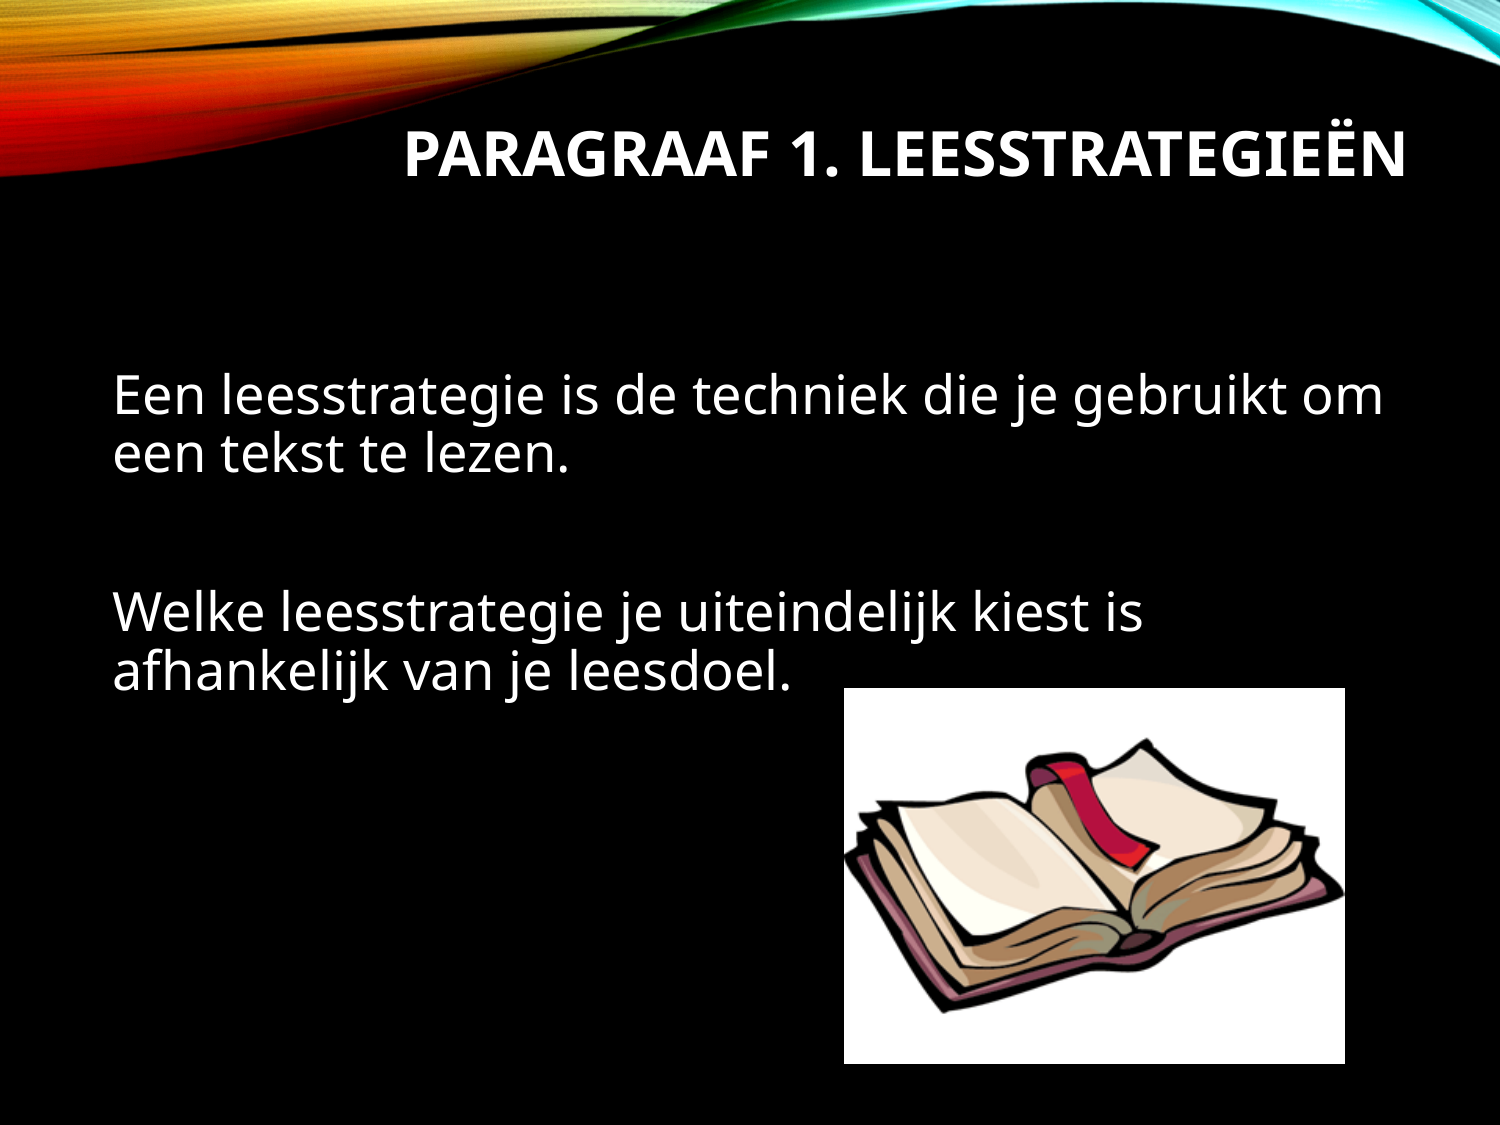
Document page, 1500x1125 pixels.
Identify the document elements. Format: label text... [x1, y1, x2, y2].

picture [0, 0, 1500, 178]
picture [844, 688, 1345, 1064]
title Paragraaf 1. Leesstrategieën [75, 62, 1425, 251]
list Een leesstrategie is de techniek die je gebruikt om een tekst te lezen. Welke leesstrategie je uiteindelijk kiest is afhankelijk van je leesdoel. [97, 360, 1403, 953]
